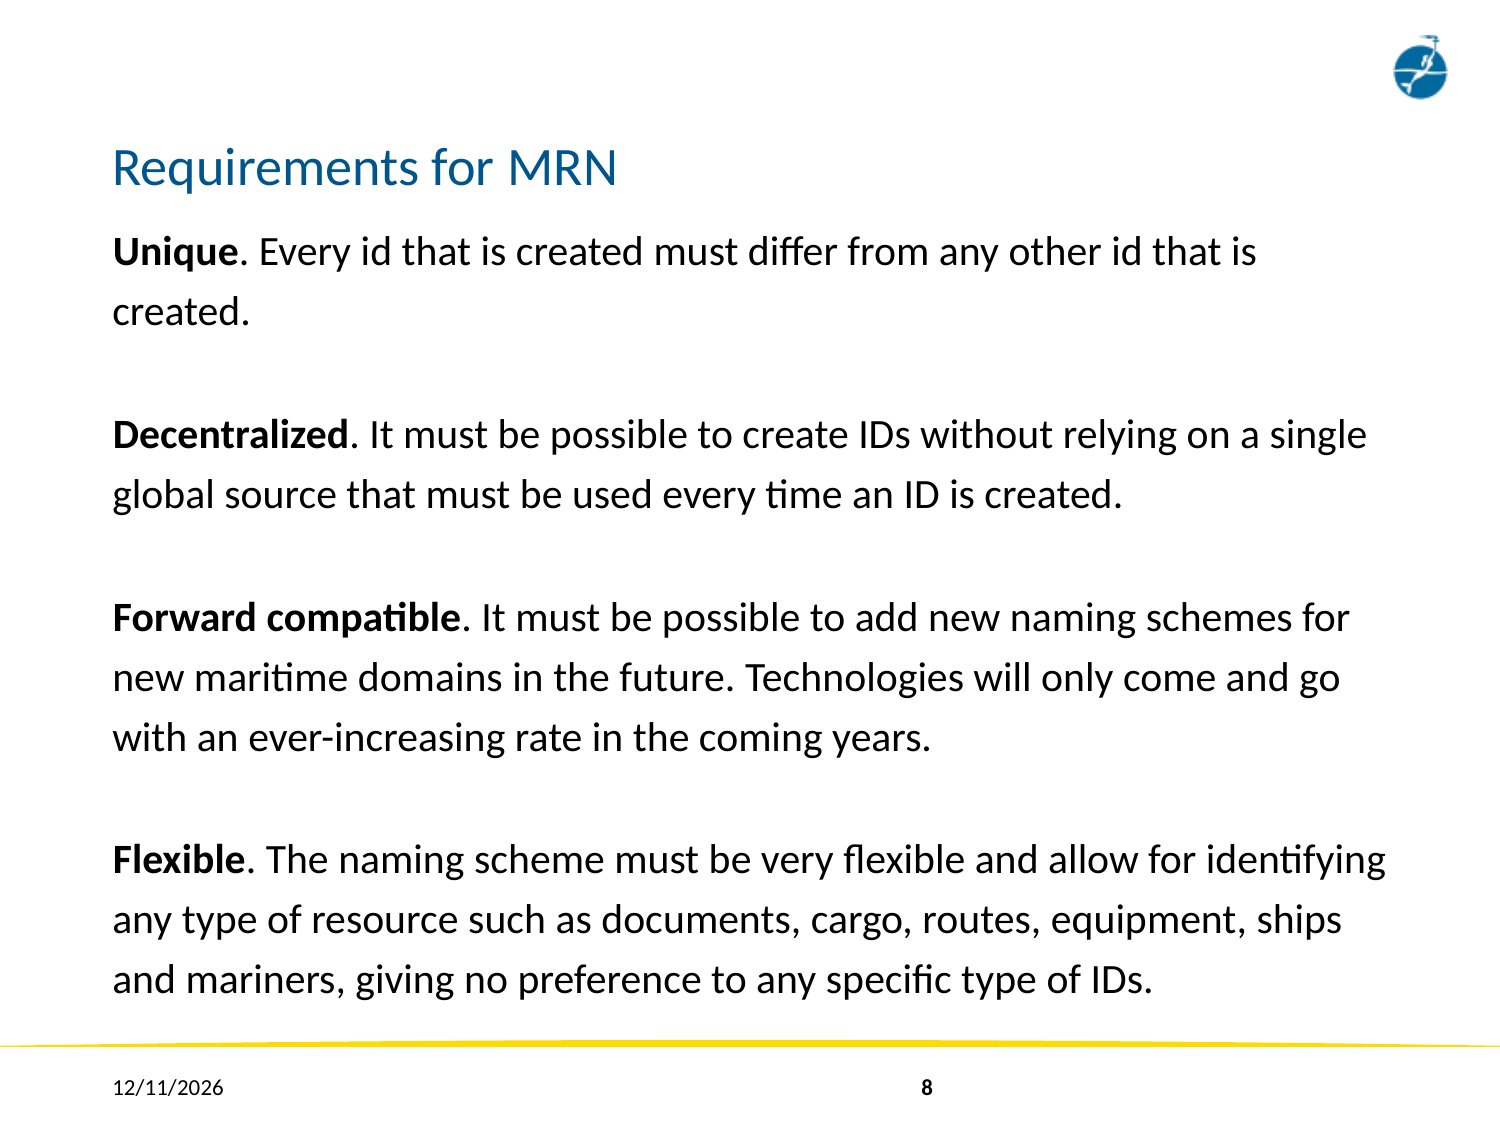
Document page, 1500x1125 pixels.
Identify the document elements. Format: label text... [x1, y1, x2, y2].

title Requirements for MRN [112, 42, 1388, 197]
slide_number 8 [466, 1046, 1388, 1125]
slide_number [112, 1046, 461, 1125]
list Unique. Every id that is created must differ from any other id that is created. Decentralized. It must be possible to create IDs without relying on a single global source that must be used every time an ID is created. Forward compatible. It must be possible to add new naming schemes for new maritime domains in the future. Technologies will only come and go with an ever-increasing rate in the coming years. Flexible. The naming scheme must be very flexible and allow for identifying any type of resource such as documents, cargo, routes, equipment, ships and mariners, giving no preference to any specific type of IDs. [112, 214, 1388, 1024]
